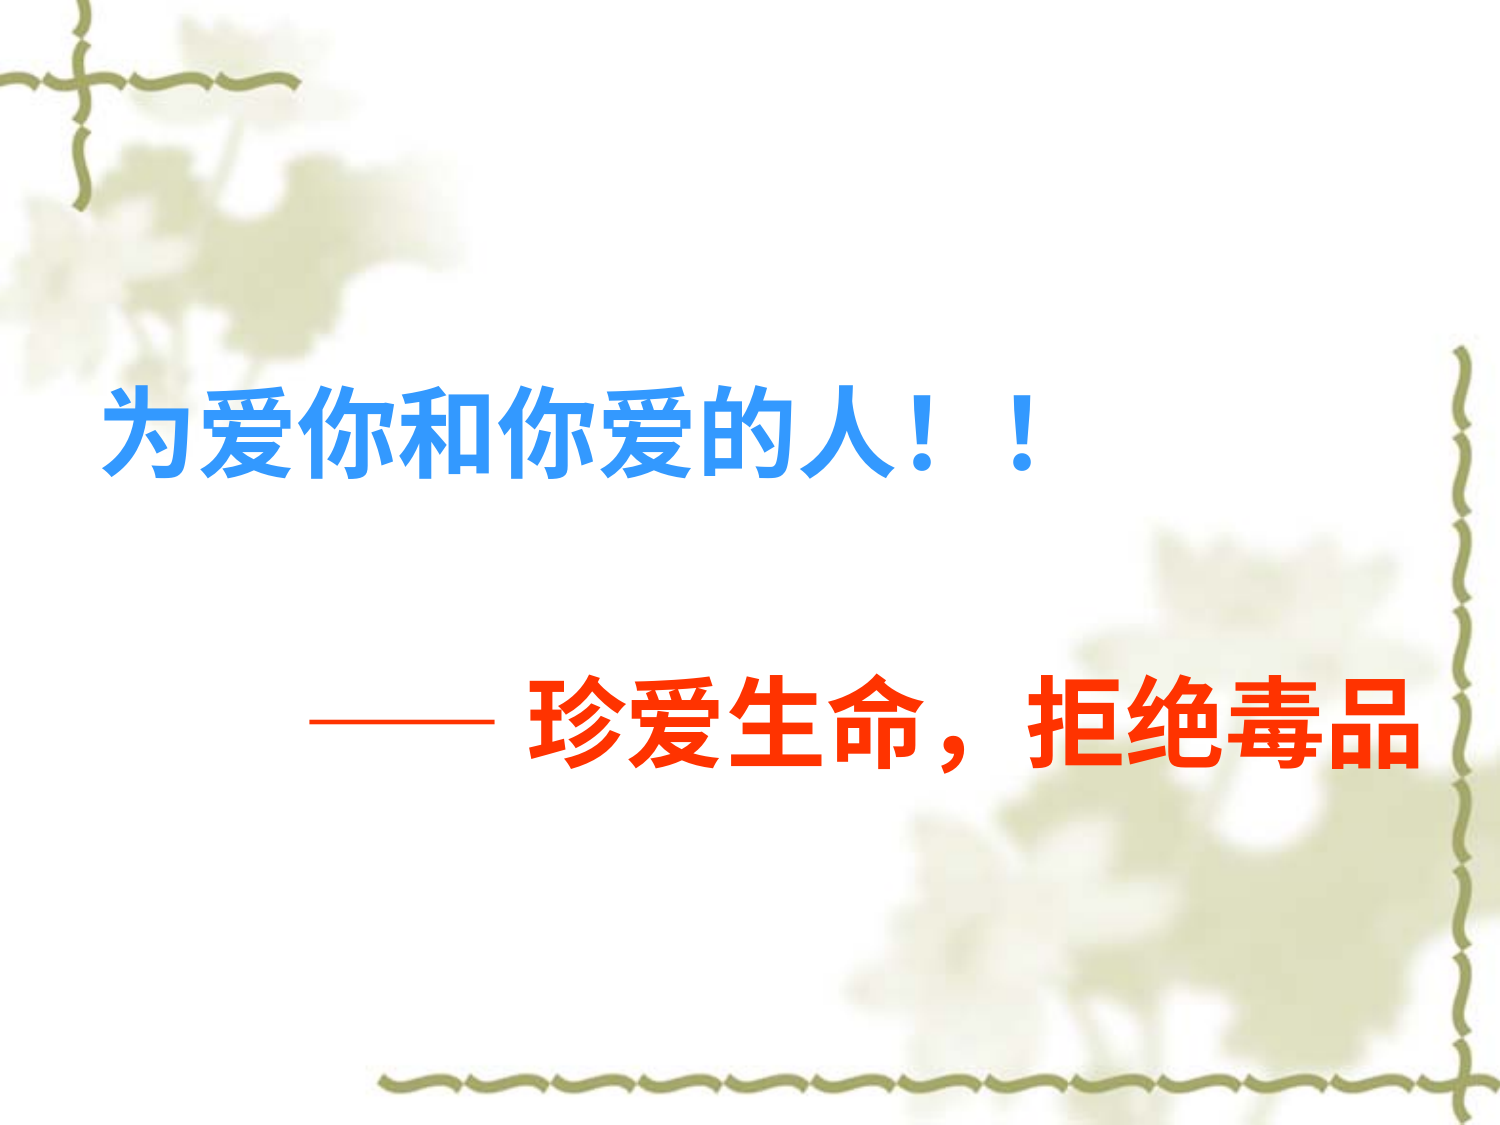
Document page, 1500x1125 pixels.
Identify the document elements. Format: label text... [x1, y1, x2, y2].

picture [0, 0, 1500, 1125]
text_box 为爱你和你爱的人！！ ——珍爱生命，拒绝毒品 [82, 243, 1500, 788]
